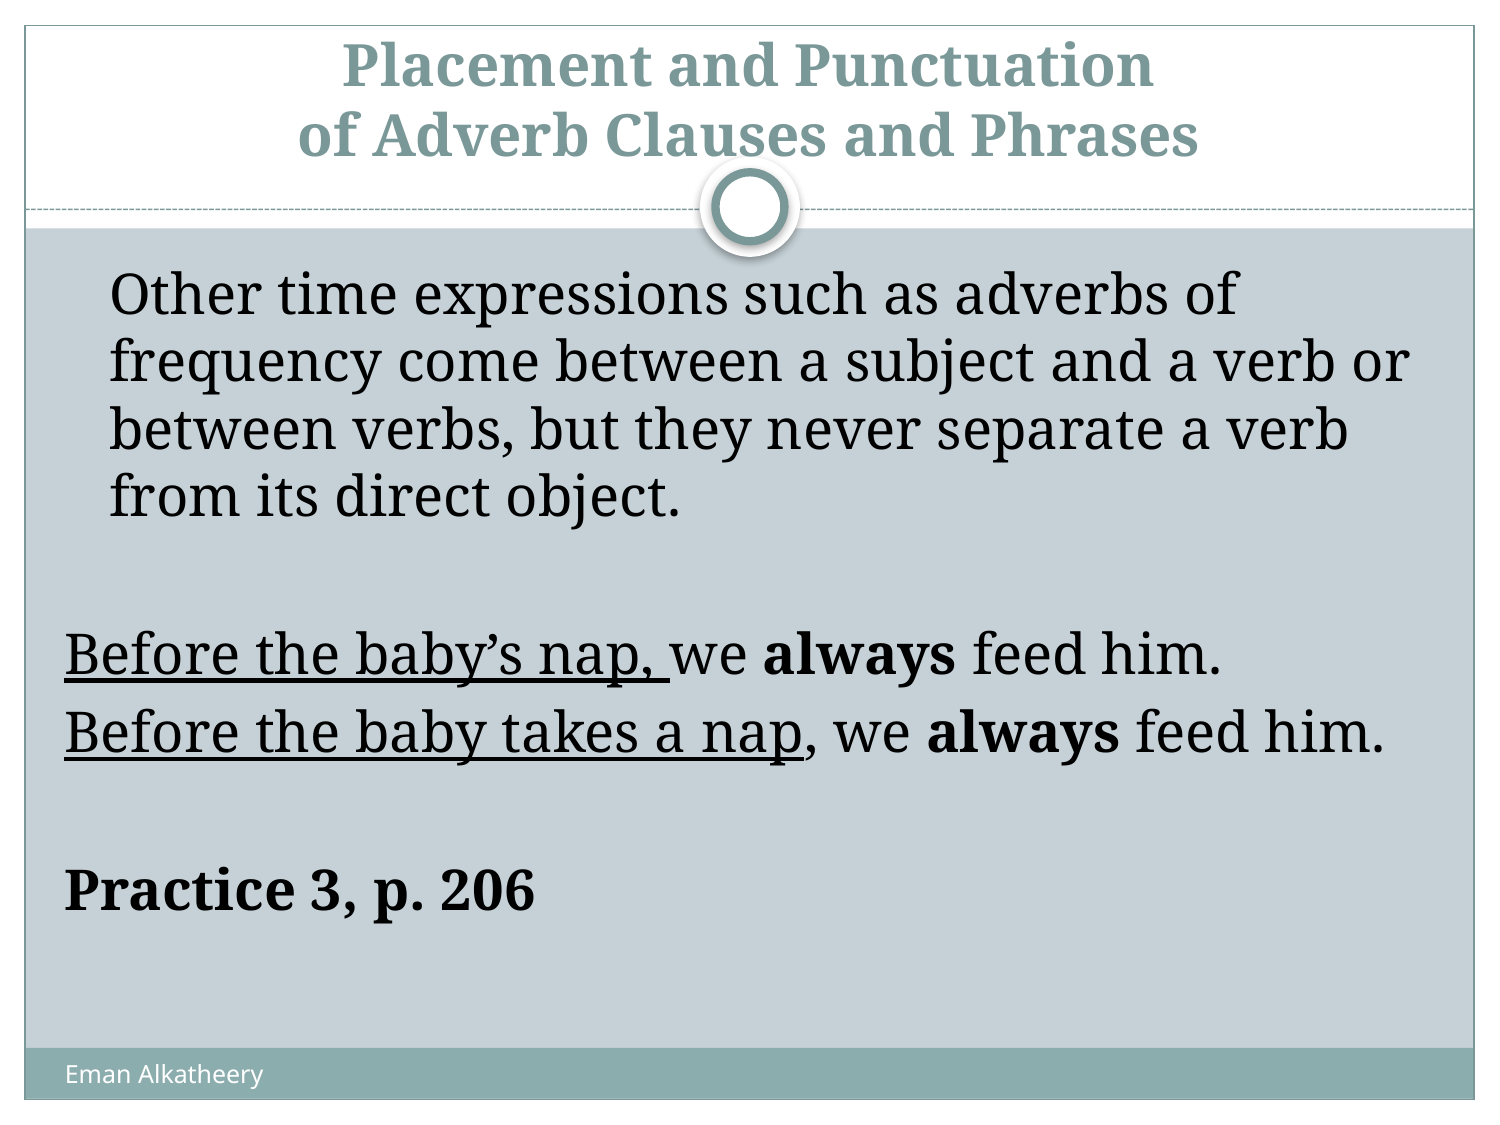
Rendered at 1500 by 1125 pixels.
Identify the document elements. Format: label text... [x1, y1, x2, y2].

footer Eman Alkatheery [50, 1051, 638, 1112]
list Other time expressions such as adverbs of frequency come between a subject and a verb or between verbs, but they never separate a verb from its direct object. Before the baby’s nap, we always feed him. Before the baby takes a nap, we always feed him. Practice 3, p. 206 [49, 250, 1445, 1001]
title Placement and Punctuation of Adverb Clauses and Phrases [49, 51, 1450, 176]
